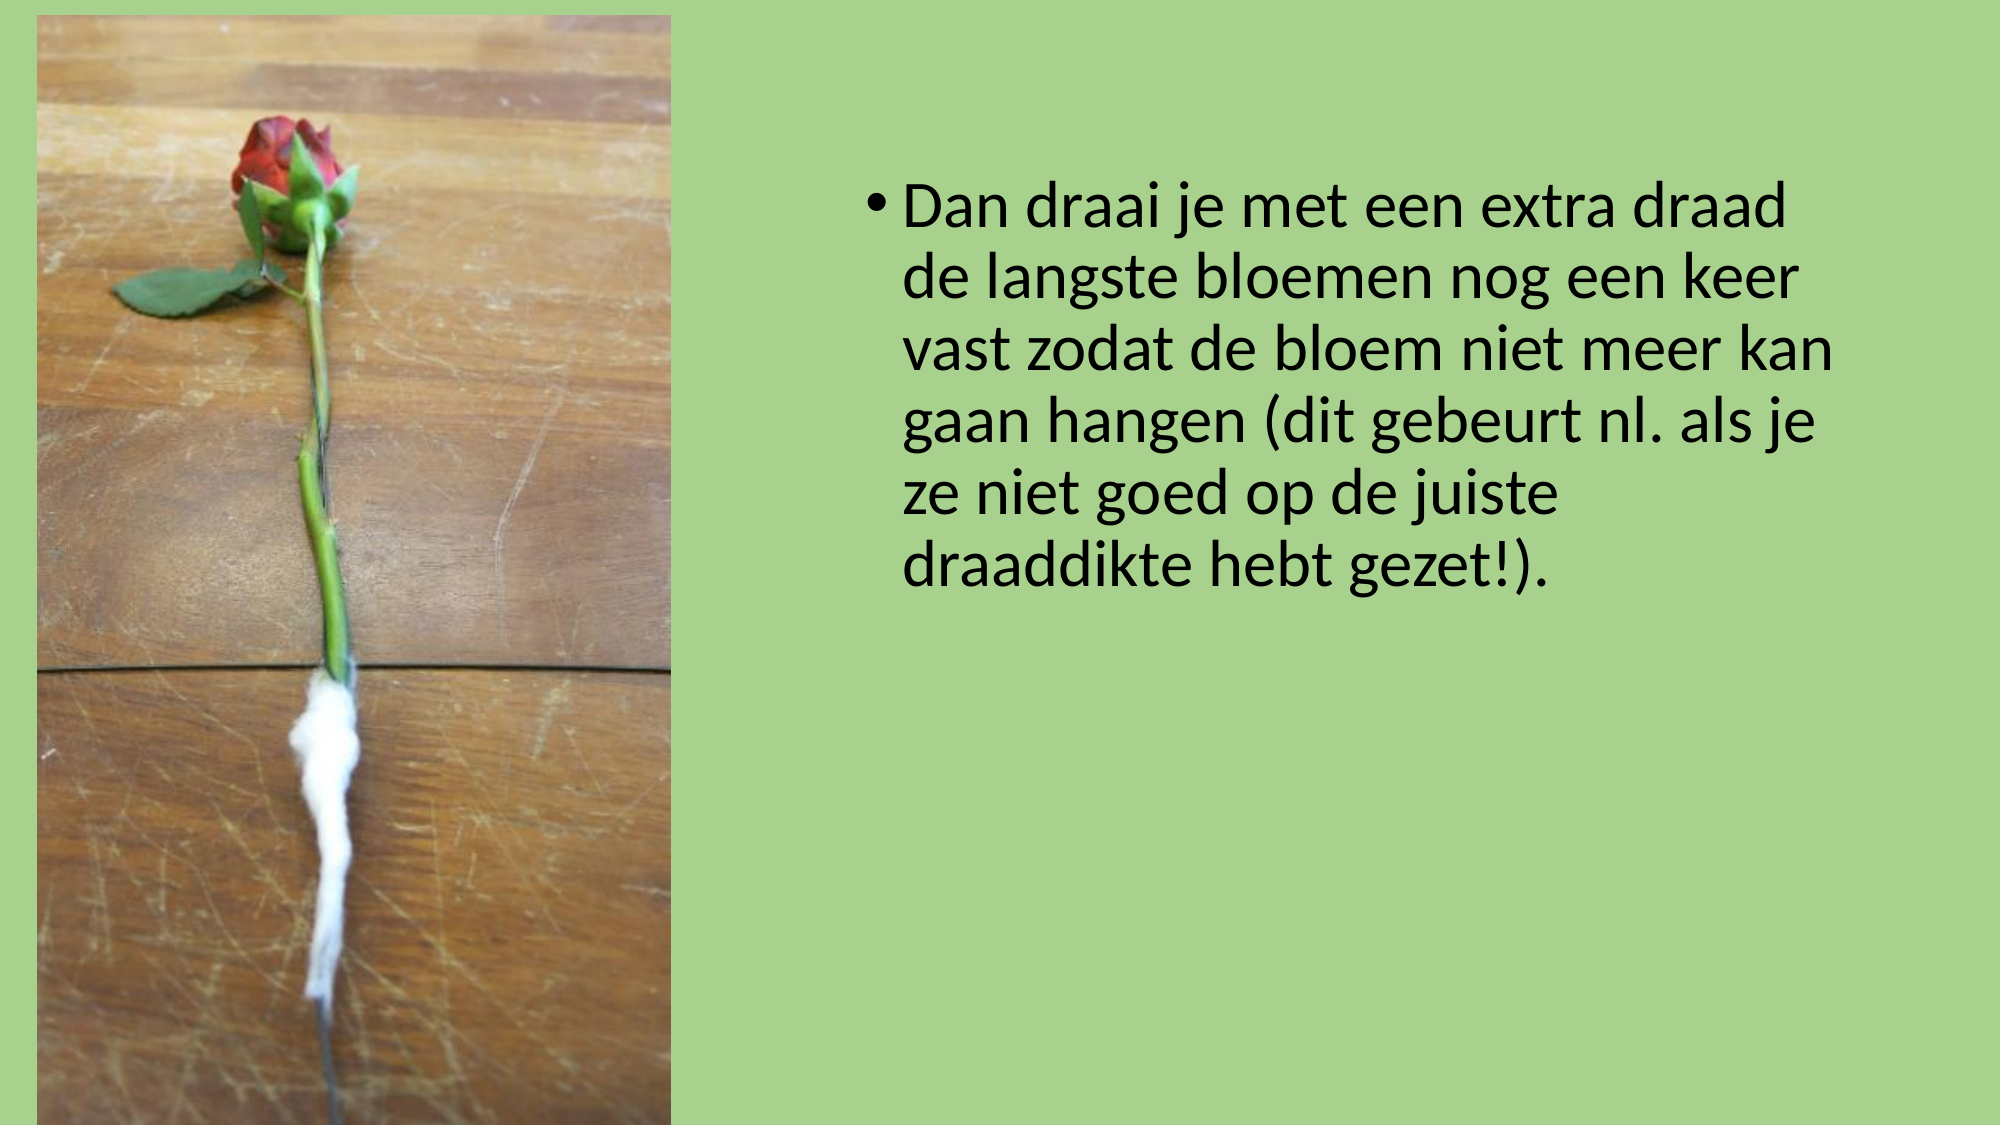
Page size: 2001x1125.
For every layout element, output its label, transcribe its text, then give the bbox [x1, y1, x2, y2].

picture [37, 15, 671, 1125]
list Dan draai je met een extra draad de langste bloemen nog een keer vast zodat de bloem niet meer kan gaan hangen (dit gebeurt nl. als je ze niet goed op de juiste draaddikte hebt gezet!). [850, 161, 1863, 962]
